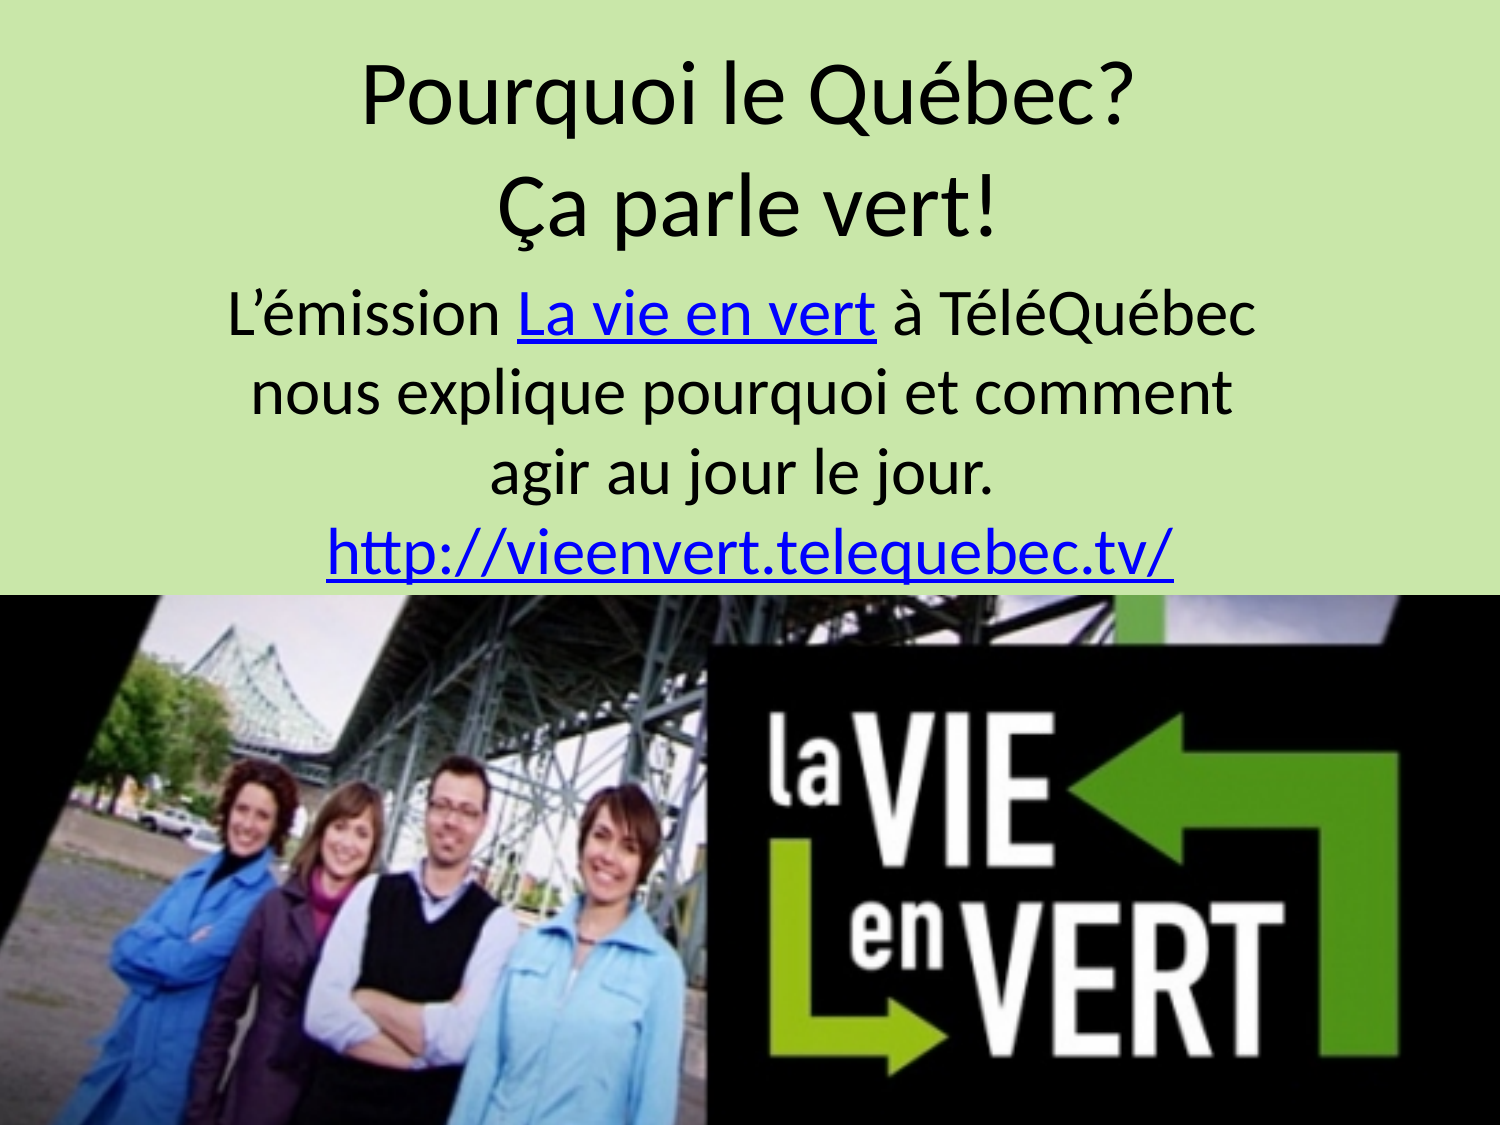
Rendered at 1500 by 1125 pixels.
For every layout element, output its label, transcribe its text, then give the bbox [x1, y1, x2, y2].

list Ça parle vert! L’émission La vie en vert à TéléQuébec nous explique pourquoi et comment agir au jour le jour. http://vieenvert.telequebec.tv/ [75, 137, 1425, 593]
title Pourquoi le Québec? [75, 12, 1425, 137]
picture [0, 595, 1500, 1125]
